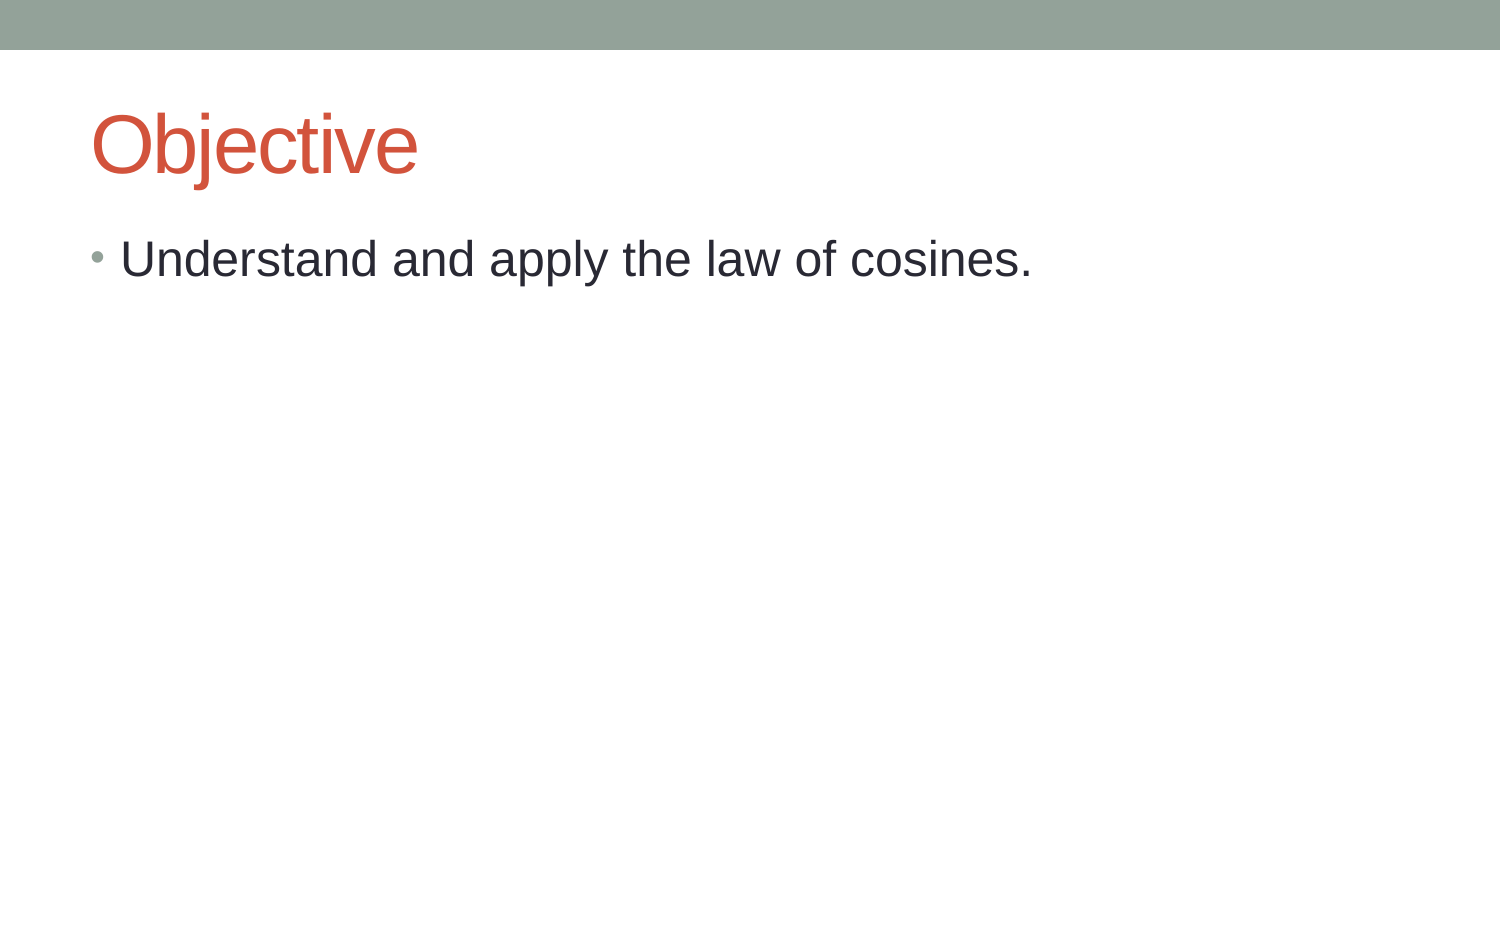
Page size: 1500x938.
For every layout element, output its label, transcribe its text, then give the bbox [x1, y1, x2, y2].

title Objective [75, 72, 1425, 209]
list Understand and apply the law of cosines. [75, 218, 1425, 886]
